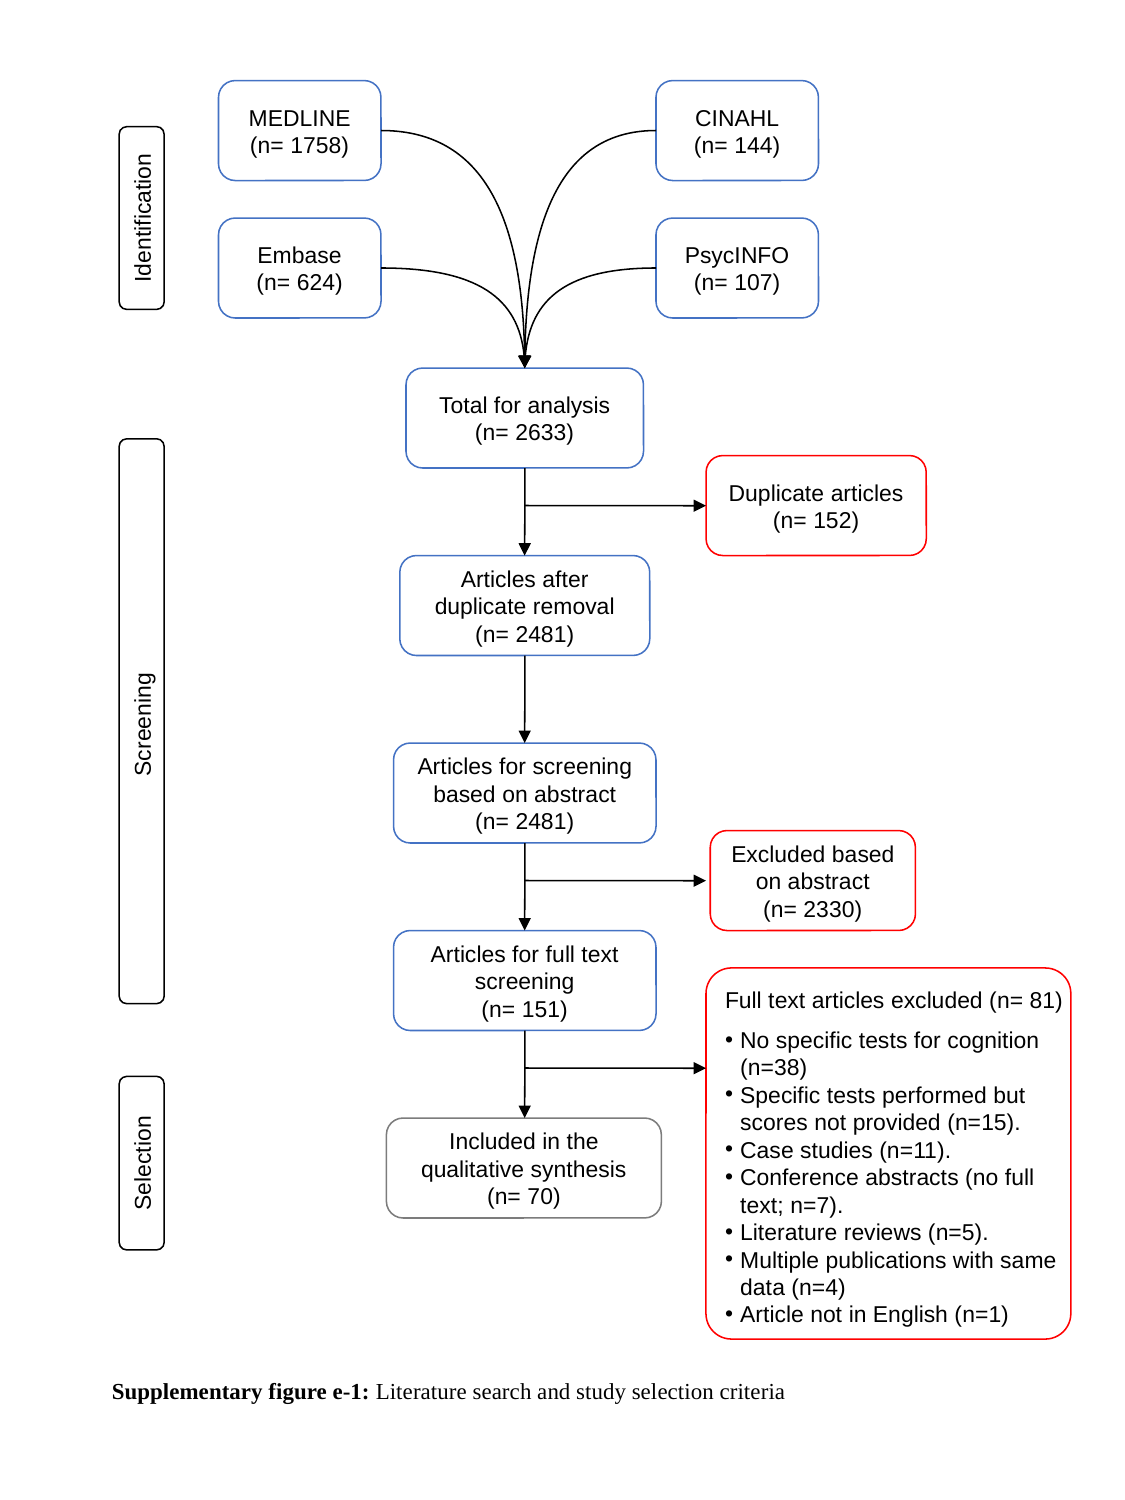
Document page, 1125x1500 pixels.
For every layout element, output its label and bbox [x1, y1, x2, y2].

text_box [96, 80, 1094, 1412]
